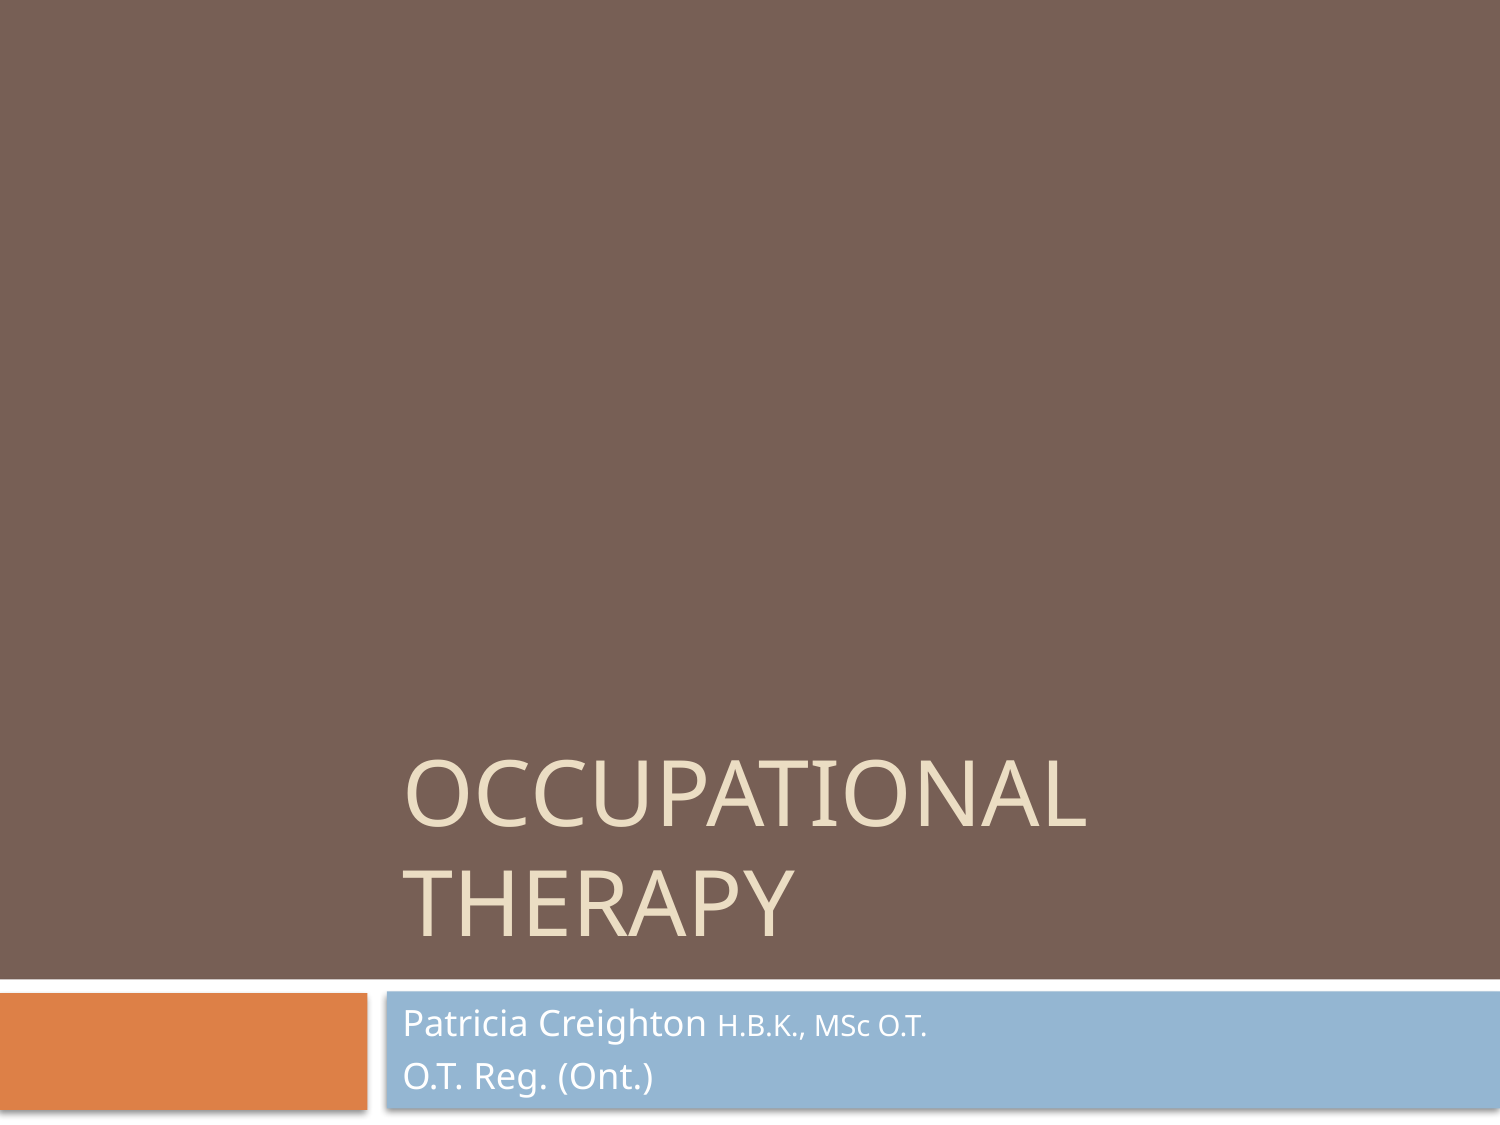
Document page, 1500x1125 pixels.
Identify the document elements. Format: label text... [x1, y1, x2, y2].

title Occupational Therapy [387, 662, 1450, 963]
subtitle Patricia Creighton H.B.K., MSc O.T. O.T. Reg. (Ont.) [387, 992, 1488, 1105]
